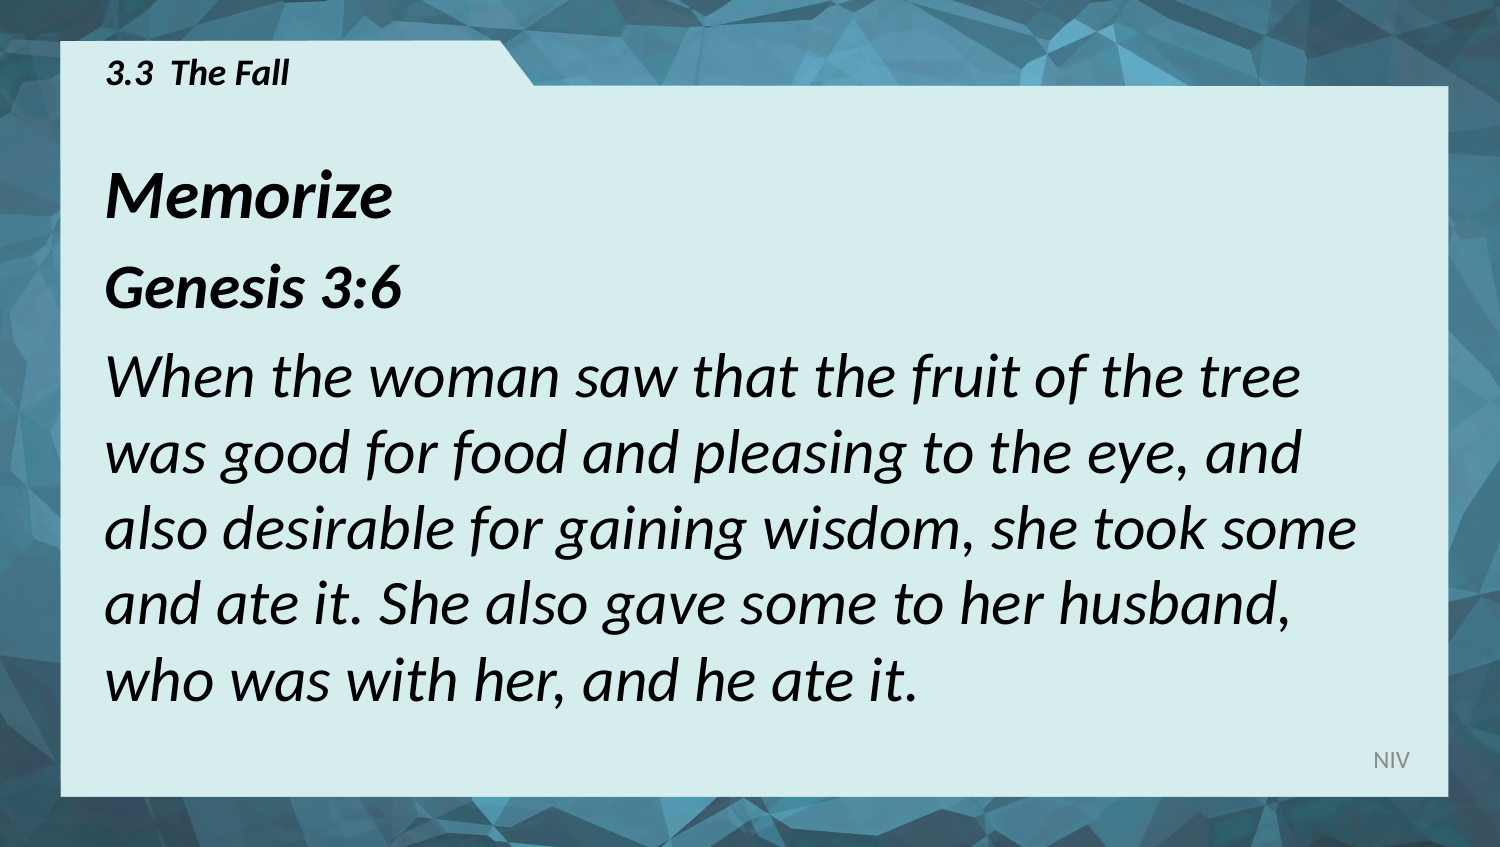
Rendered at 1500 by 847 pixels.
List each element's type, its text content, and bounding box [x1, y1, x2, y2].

picture [0, 0, 1500, 847]
list Memorize Genesis 3:6 When the woman saw that the fruit of the tree was good for food and pleasing to the eye, and also desirable for gaining wisdom, she took some and ate it. She also gave some to her husband, who was with her, and he ate it. [89, 141, 1403, 722]
title 3.3 The Fall [89, 33, 1420, 108]
footer NIV [950, 736, 1425, 782]
